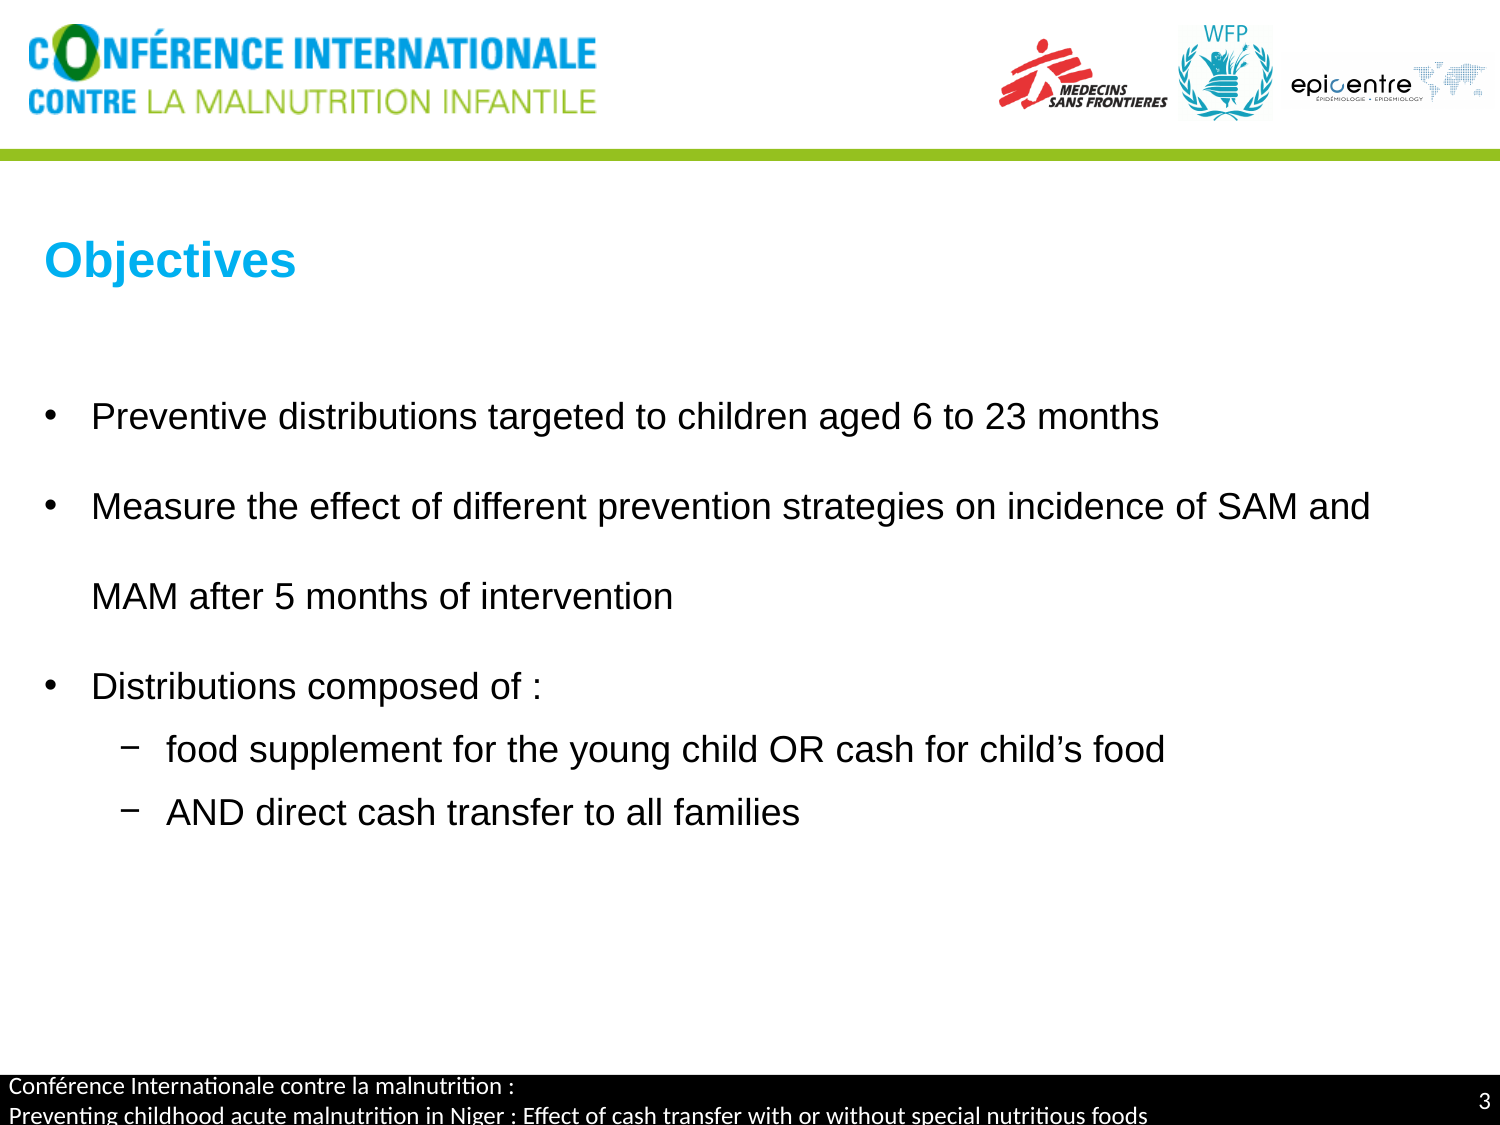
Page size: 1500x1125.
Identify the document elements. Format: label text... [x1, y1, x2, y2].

footer Conférence Internationale contre la malnutrition : Preventing childhood acute malnutrition in Niger : Effect of cash transfer with or without special nutritious foods [0, 1069, 1471, 1125]
picture [29, 24, 597, 115]
text_box Objectives Preventive distributions targeted to children aged 6 to 23 months Measure the effect of different prevention strategies on incidence of SAM and MAM after 5 months of intervention Distributions composed of : food supplement for the young child OR cash for child’s food AND direct cash transfer to all families [29, 219, 1447, 931]
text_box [986, 25, 1496, 121]
slide_number 3 [1471, 1069, 1500, 1125]
text_box [0, 147, 1500, 163]
